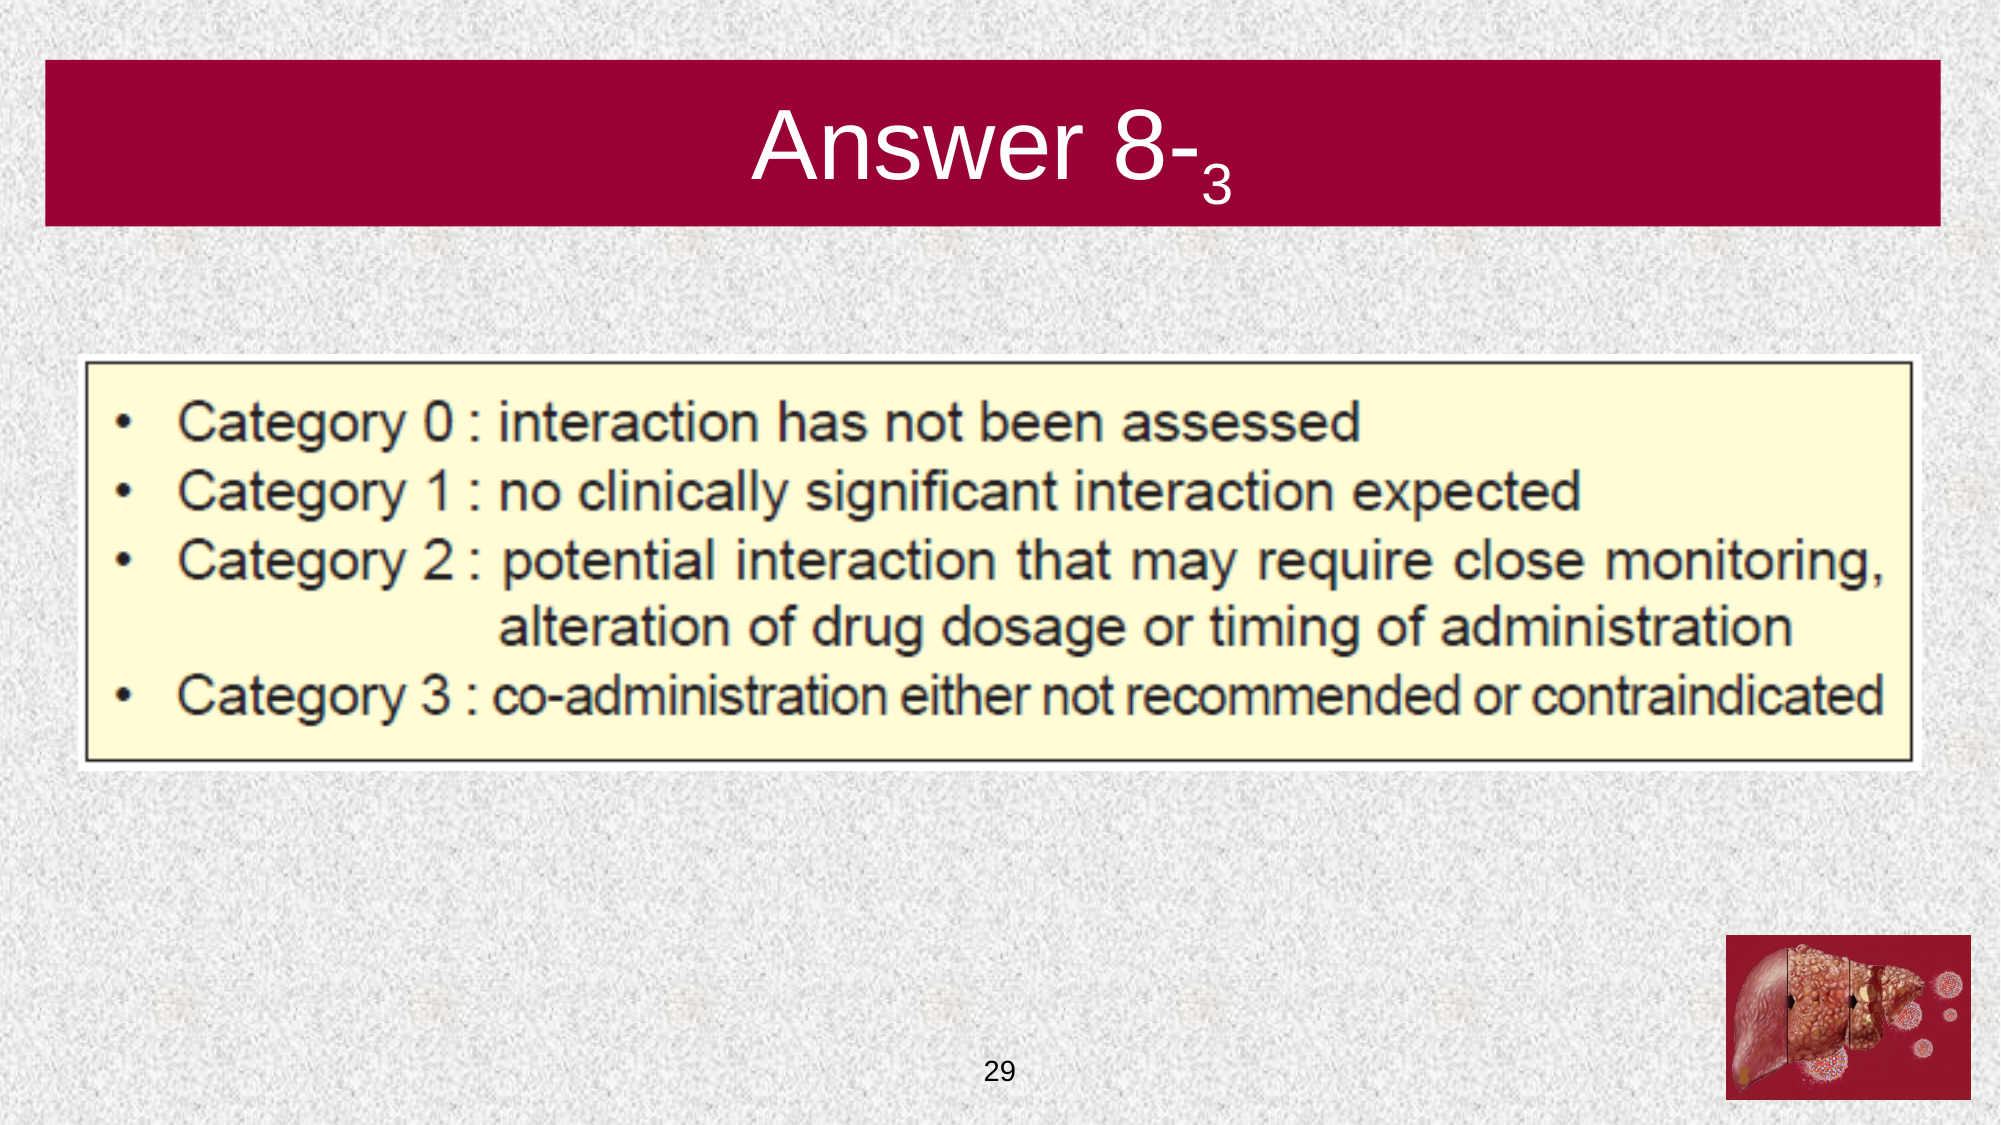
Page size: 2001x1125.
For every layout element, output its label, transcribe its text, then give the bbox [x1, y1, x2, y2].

title Answer 8-3 [45, 59, 1941, 227]
slide_number 29 [774, 1039, 1225, 1100]
picture [0, 0, 2001, 1125]
